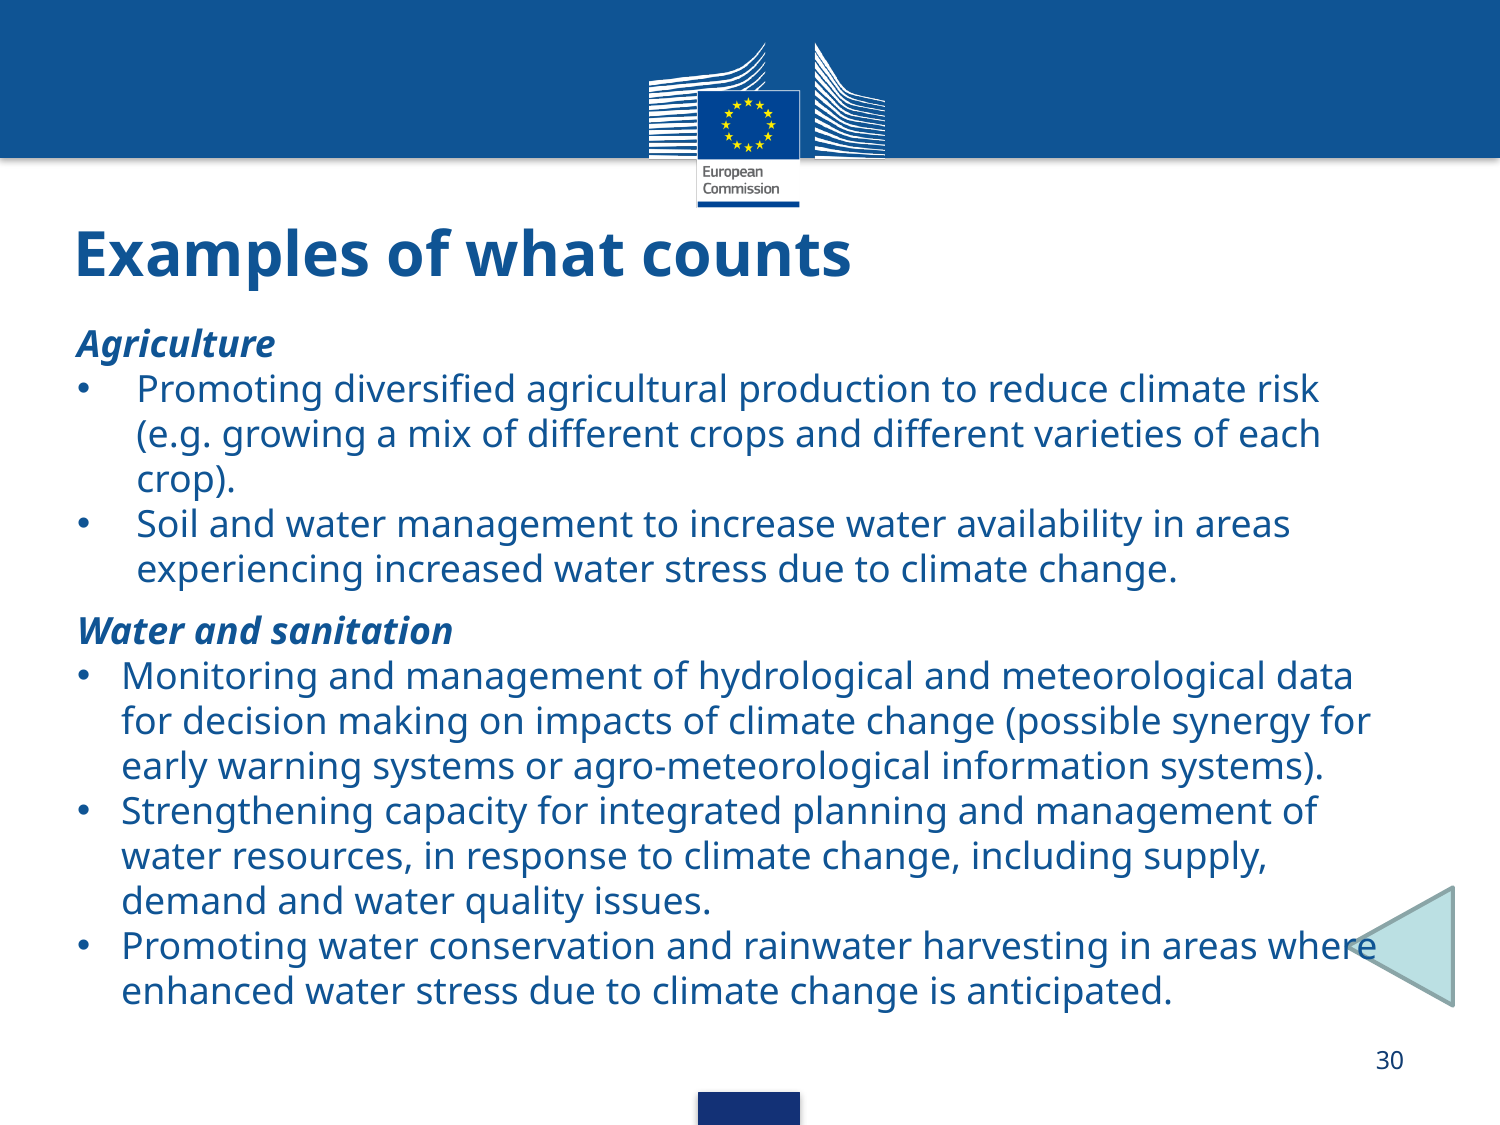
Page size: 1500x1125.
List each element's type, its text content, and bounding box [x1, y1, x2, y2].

text_box [1400, 885, 1455, 1008]
picture [649, 42, 885, 150]
text_box Agriculture Promoting diversified agricultural production to reduce climate risk (e.g. growing a mix of different crops and different varieties of each crop). Soil and water management to increase water availability in areas experiencing increased water stress due to climate change. [62, 312, 1400, 598]
title Examples of what counts [0, 150, 1500, 354]
text_box Water and sanitation Monitoring and management of hydrological and meteorological data for decision making on impacts of climate change (possible synergy for early warning systems or agro-meteorological information systems). Strengthening capacity for integrated planning and management of water resources, in response to climate change, including supply, demand and water quality issues. Promoting water conservation and rainwater harvesting in areas where enhanced water stress due to climate change is anticipated. [62, 599, 1400, 1020]
